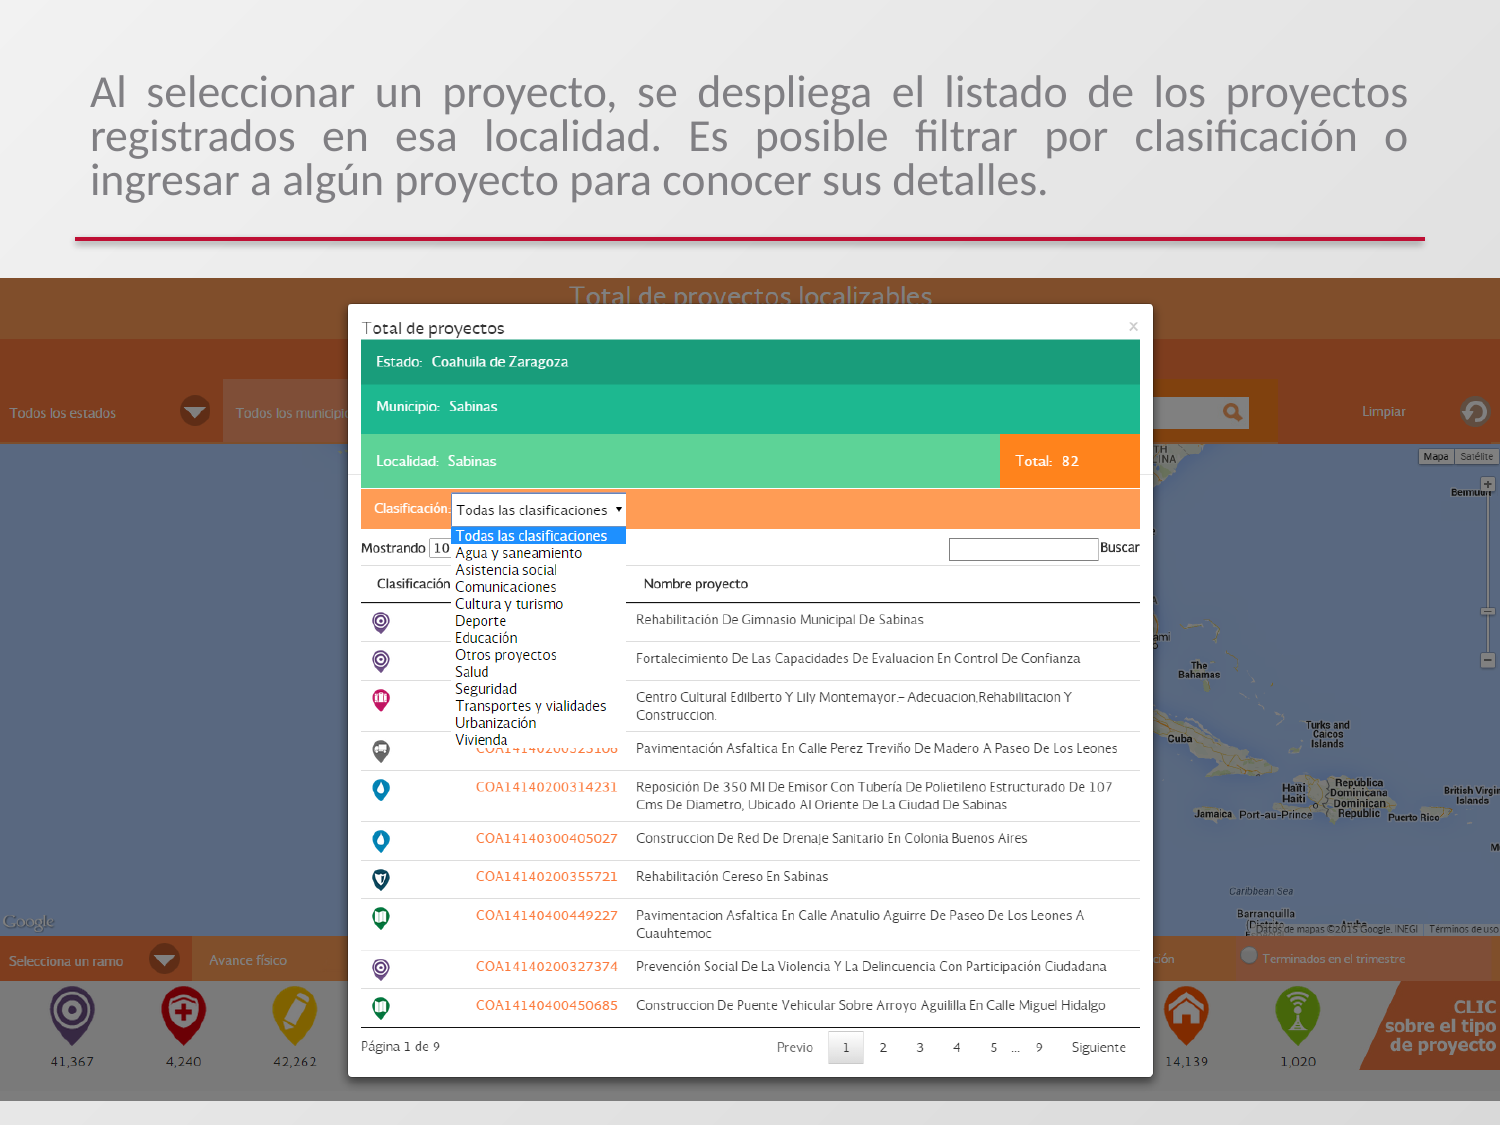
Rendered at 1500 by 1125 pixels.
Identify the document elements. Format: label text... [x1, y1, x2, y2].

title Al seleccionar un proyecto, se despliega el listado de los proyectos registrados en esa localidad. Es posible filtrar por clasificación o ingresar a algún proyecto para conocer sus detalles. [75, 45, 1425, 233]
picture [0, 278, 1500, 1101]
